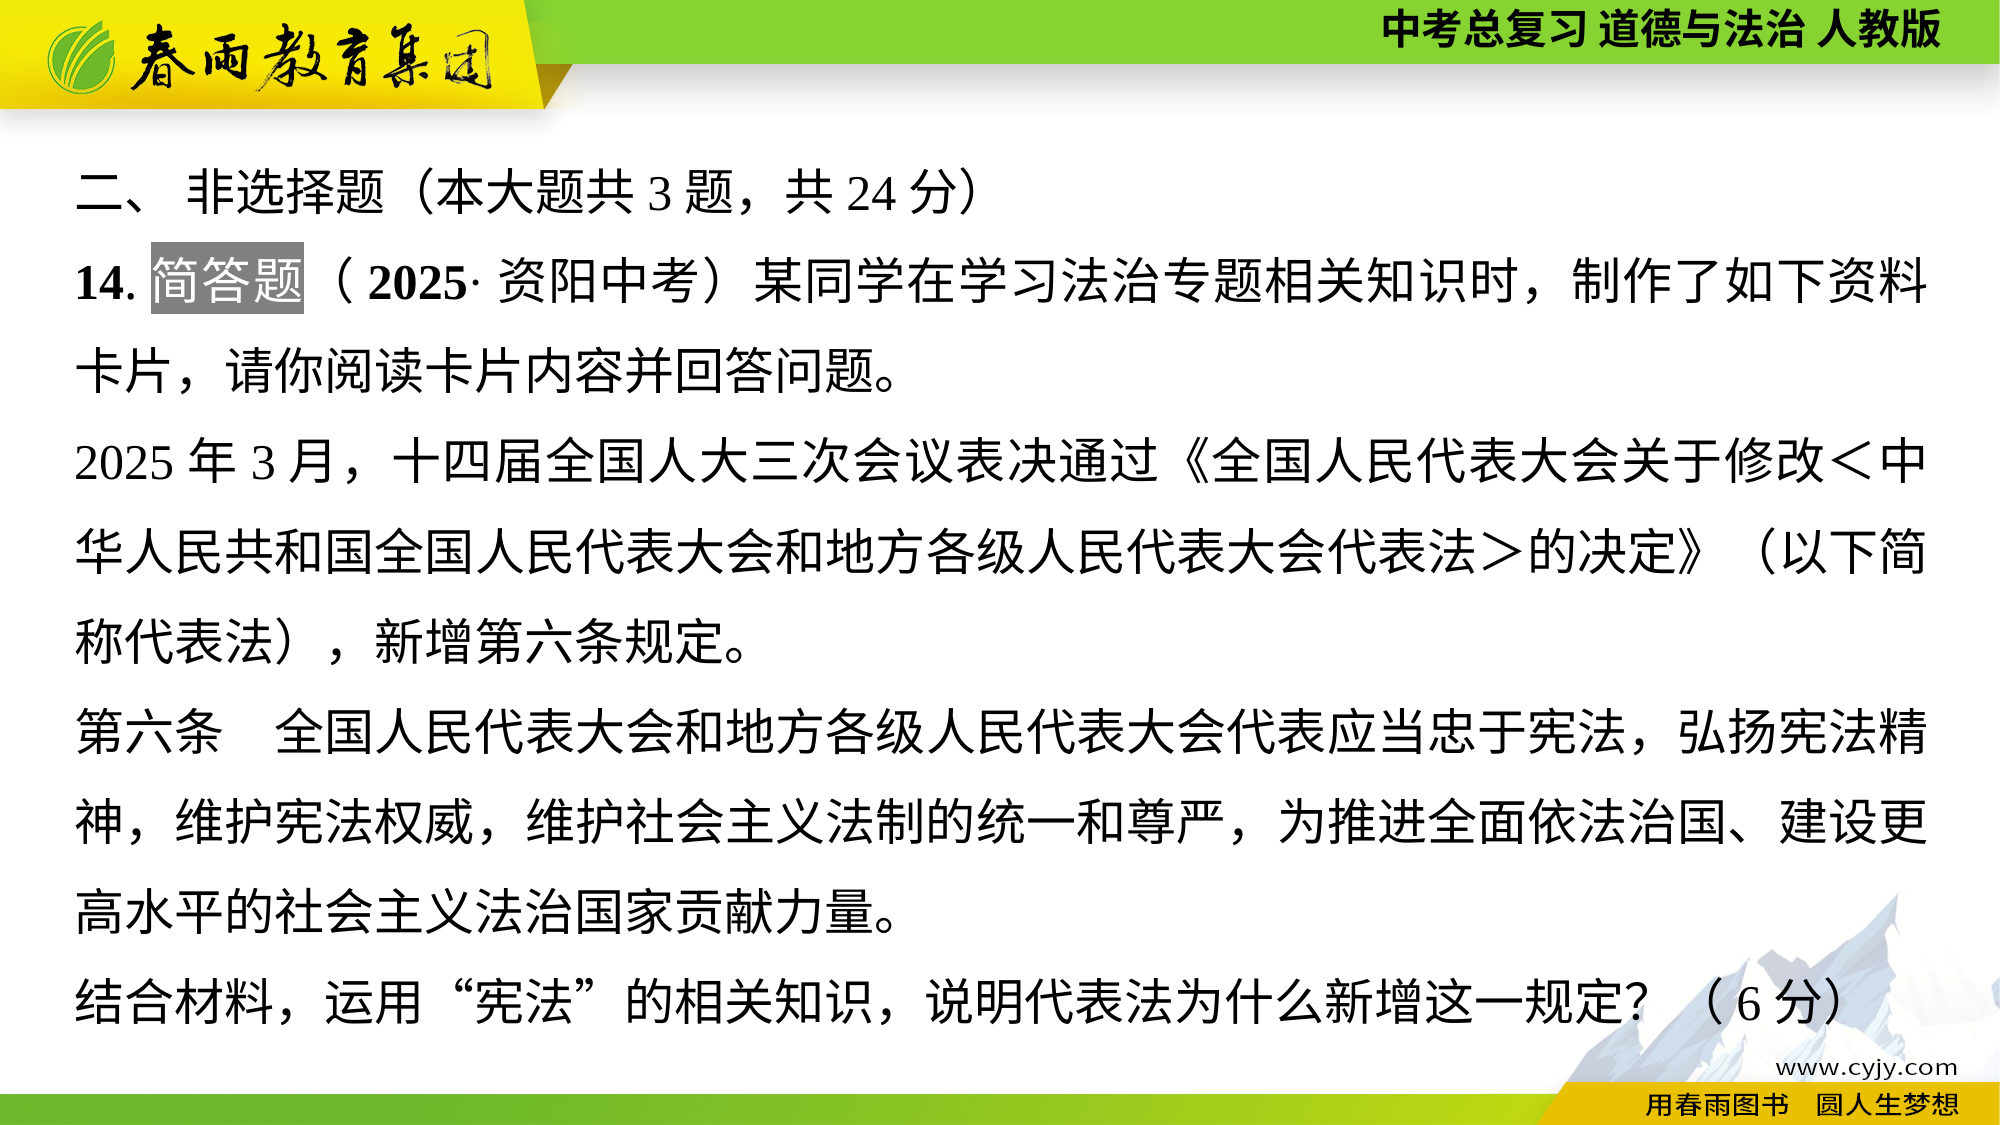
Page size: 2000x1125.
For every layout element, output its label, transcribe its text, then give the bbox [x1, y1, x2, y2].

picture [0, 0, 2000, 1125]
list 二、 非选择题（本大题共3题，共24分） 14.简答题（2025·资阳中考）某同学在学习法治专题相关知识时，制作了如下资料卡片，请你阅读卡片内容并回答问题。 2025年3月，十四届全国人大三次会议表决通过《全国人民代表大会关于修改＜中华人民共和国全国人民代表大会和地方各级人民代表大会代表法＞的决定》（以下简称代表法），新增第六条规定。 第六条 全国人民代表大会和地方各级人民代表大会代表应当忠于宪法，弘扬宪法精神，维护宪法权威，维护社会主义法制的统一和尊严，为推进全面依法治国、建设更高水平的社会主义法治国家贡献力量。 结合材料，运用“宪法”的相关知识，说明代表法为什么新增这一规定？（6分） [59, 122, 1944, 1035]
